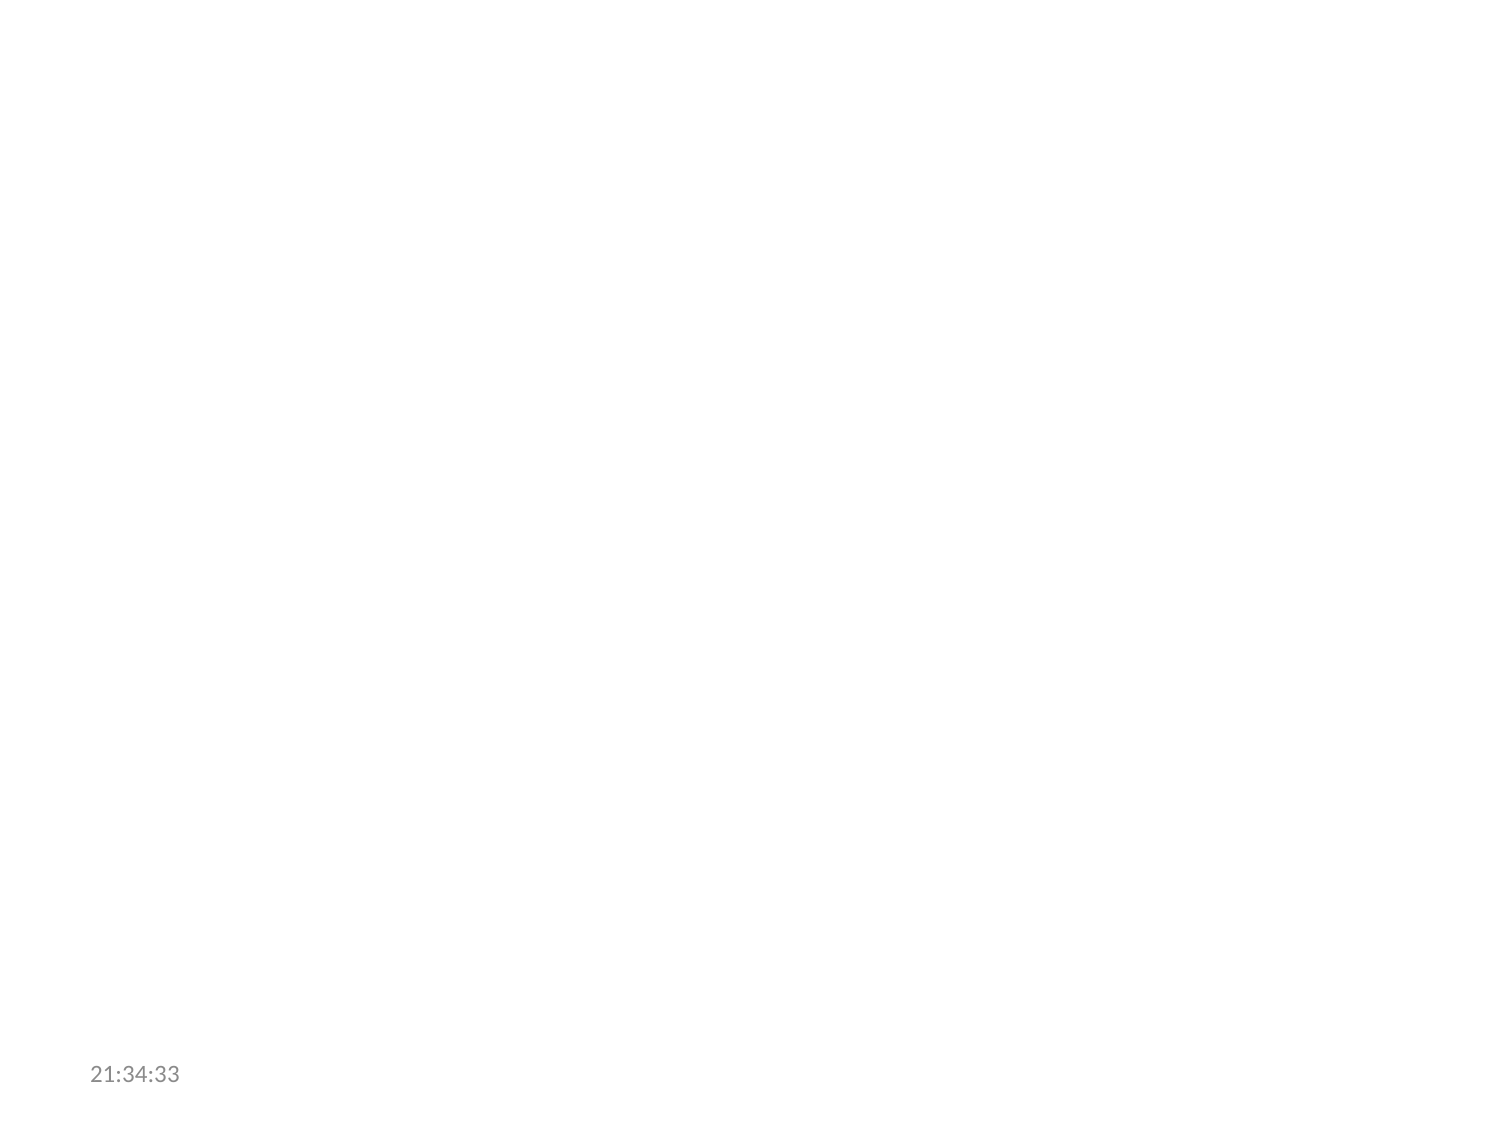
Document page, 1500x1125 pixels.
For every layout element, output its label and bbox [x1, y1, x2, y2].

slide_number [75, 1042, 425, 1103]
